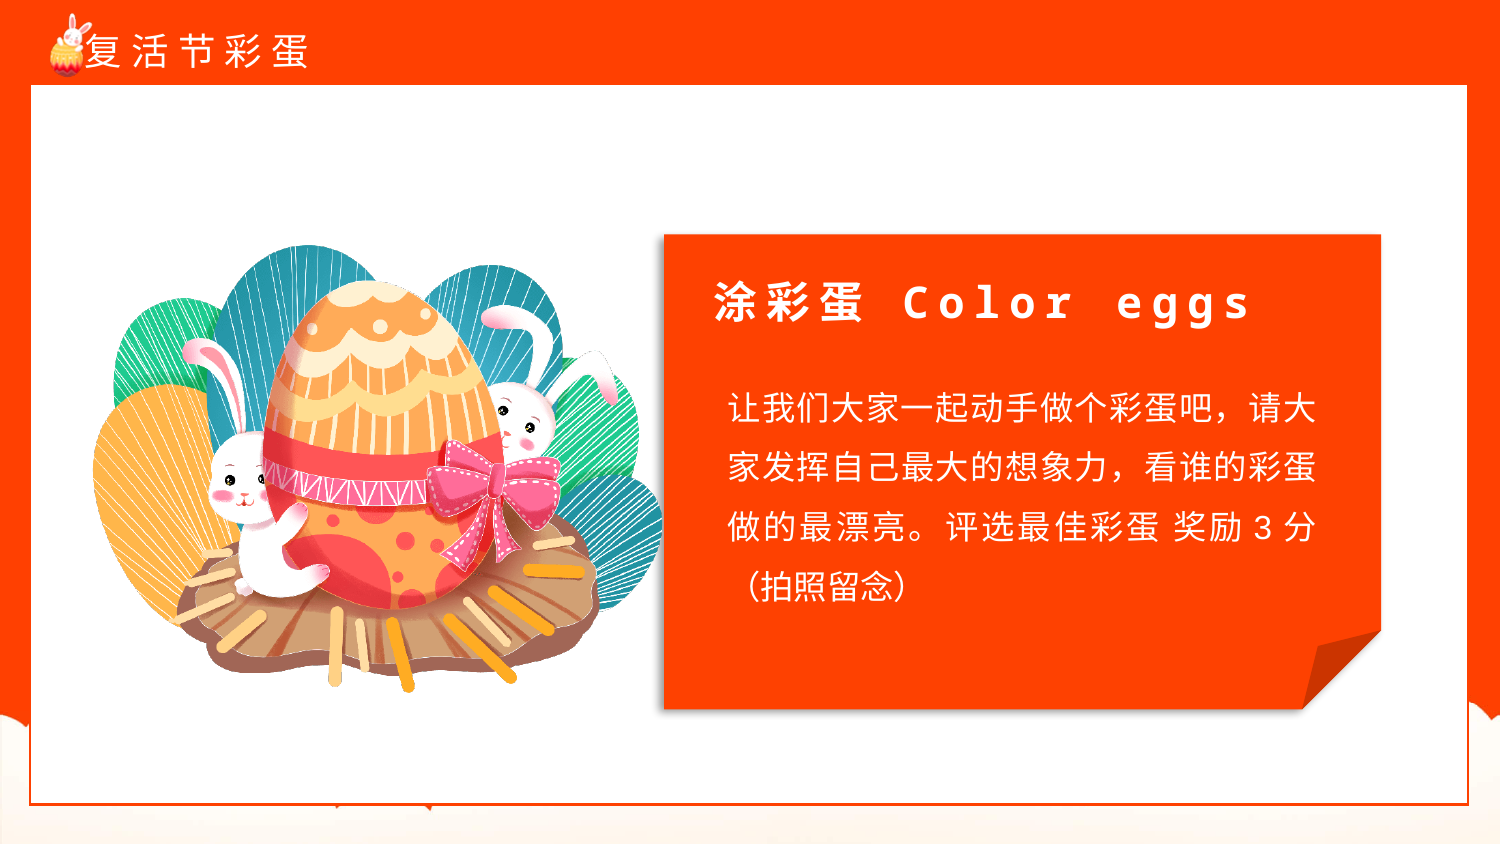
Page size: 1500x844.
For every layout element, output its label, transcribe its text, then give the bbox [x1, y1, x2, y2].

text_box 涂彩蛋 Color eggs [698, 266, 1301, 335]
picture [0, 0, 1500, 844]
text_box 让我们大家一起动手做个彩蛋吧，请大家发挥自己最大的想象力，看谁的彩蛋做的最漂亮。评选最佳彩蛋 奖励3分（拍照留念） [712, 359, 1332, 614]
text_box [696, 233, 1385, 711]
